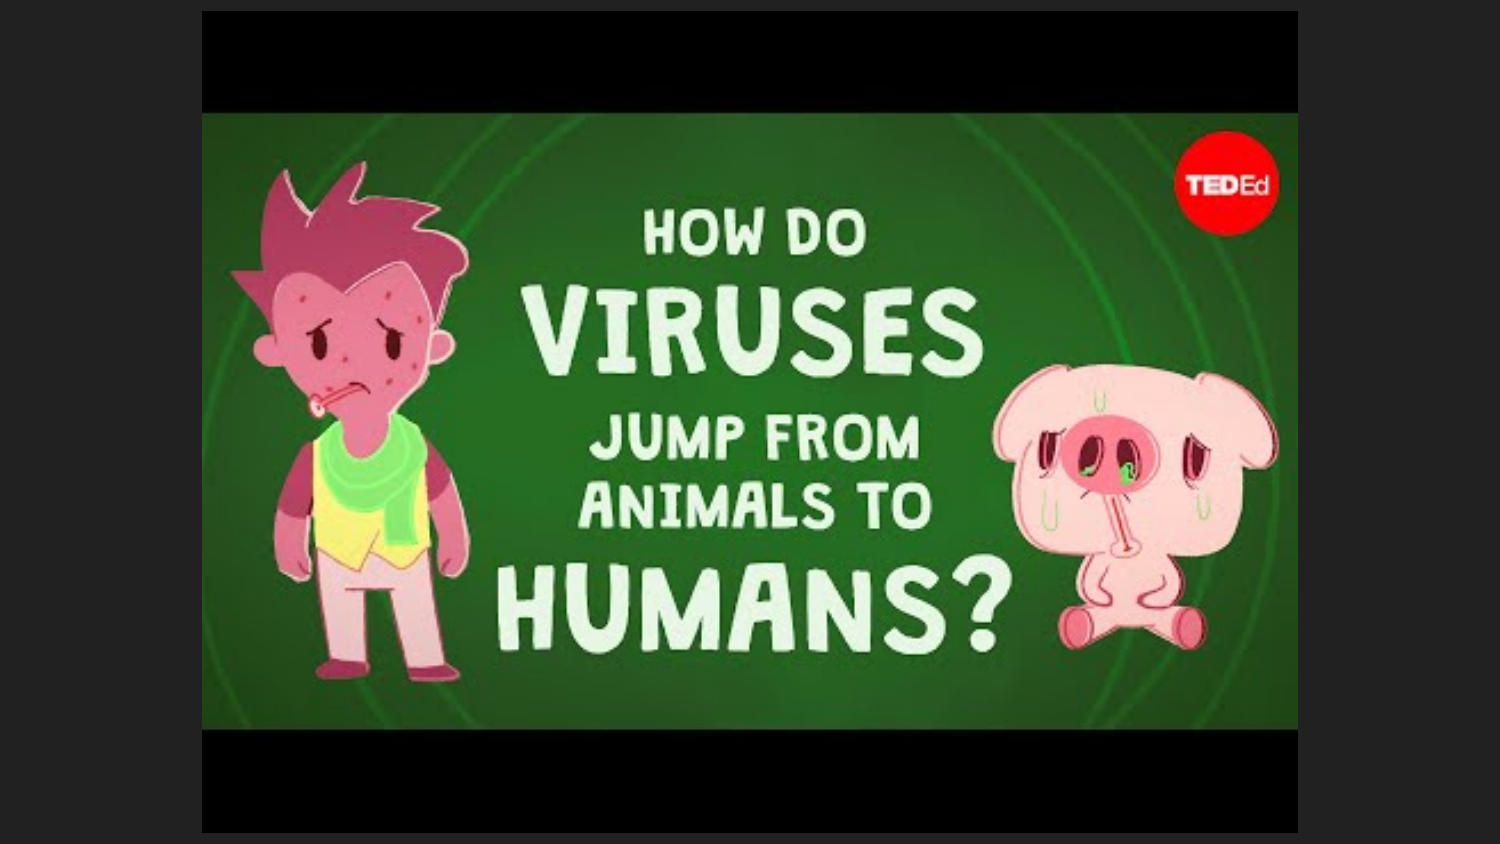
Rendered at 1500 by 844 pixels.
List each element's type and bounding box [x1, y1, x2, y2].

picture [202, 11, 1298, 833]
